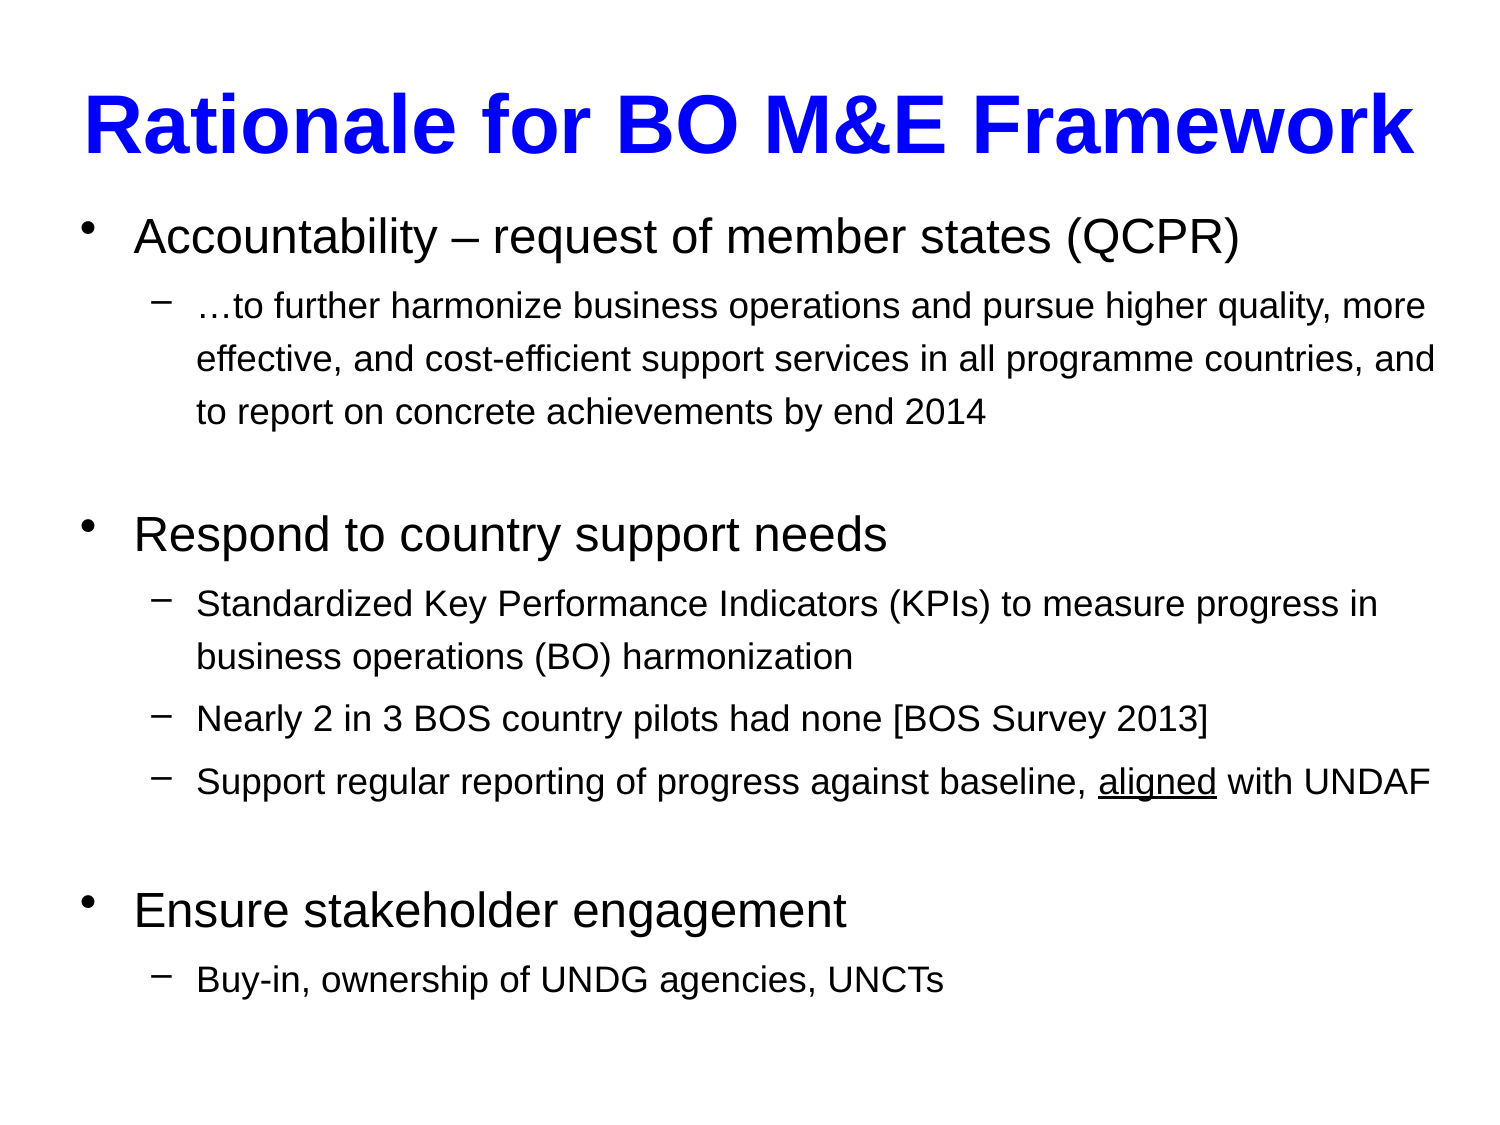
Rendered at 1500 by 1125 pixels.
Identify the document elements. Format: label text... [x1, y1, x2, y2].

title Rationale for BO M&E Framework [53, 54, 1447, 187]
list Accountability – request of member states (QCPR) …to further harmonize business operations and pursue higher quality, more effective, and cost-efficient support services in all programme countries, and to report on concrete achievements by end 2014 Respond to country support needs Standardized Key Performance Indicators (KPIs) to measure progress in business operations (BO) harmonization Nearly 2 in 3 BOS country pilots had none [BOS Survey 2013] Support regular reporting of progress against baseline, aligned with UNDAF Ensure stakeholder engagement Buy-in, ownership of UNDG agencies, UNCTs [64, 184, 1459, 1071]
